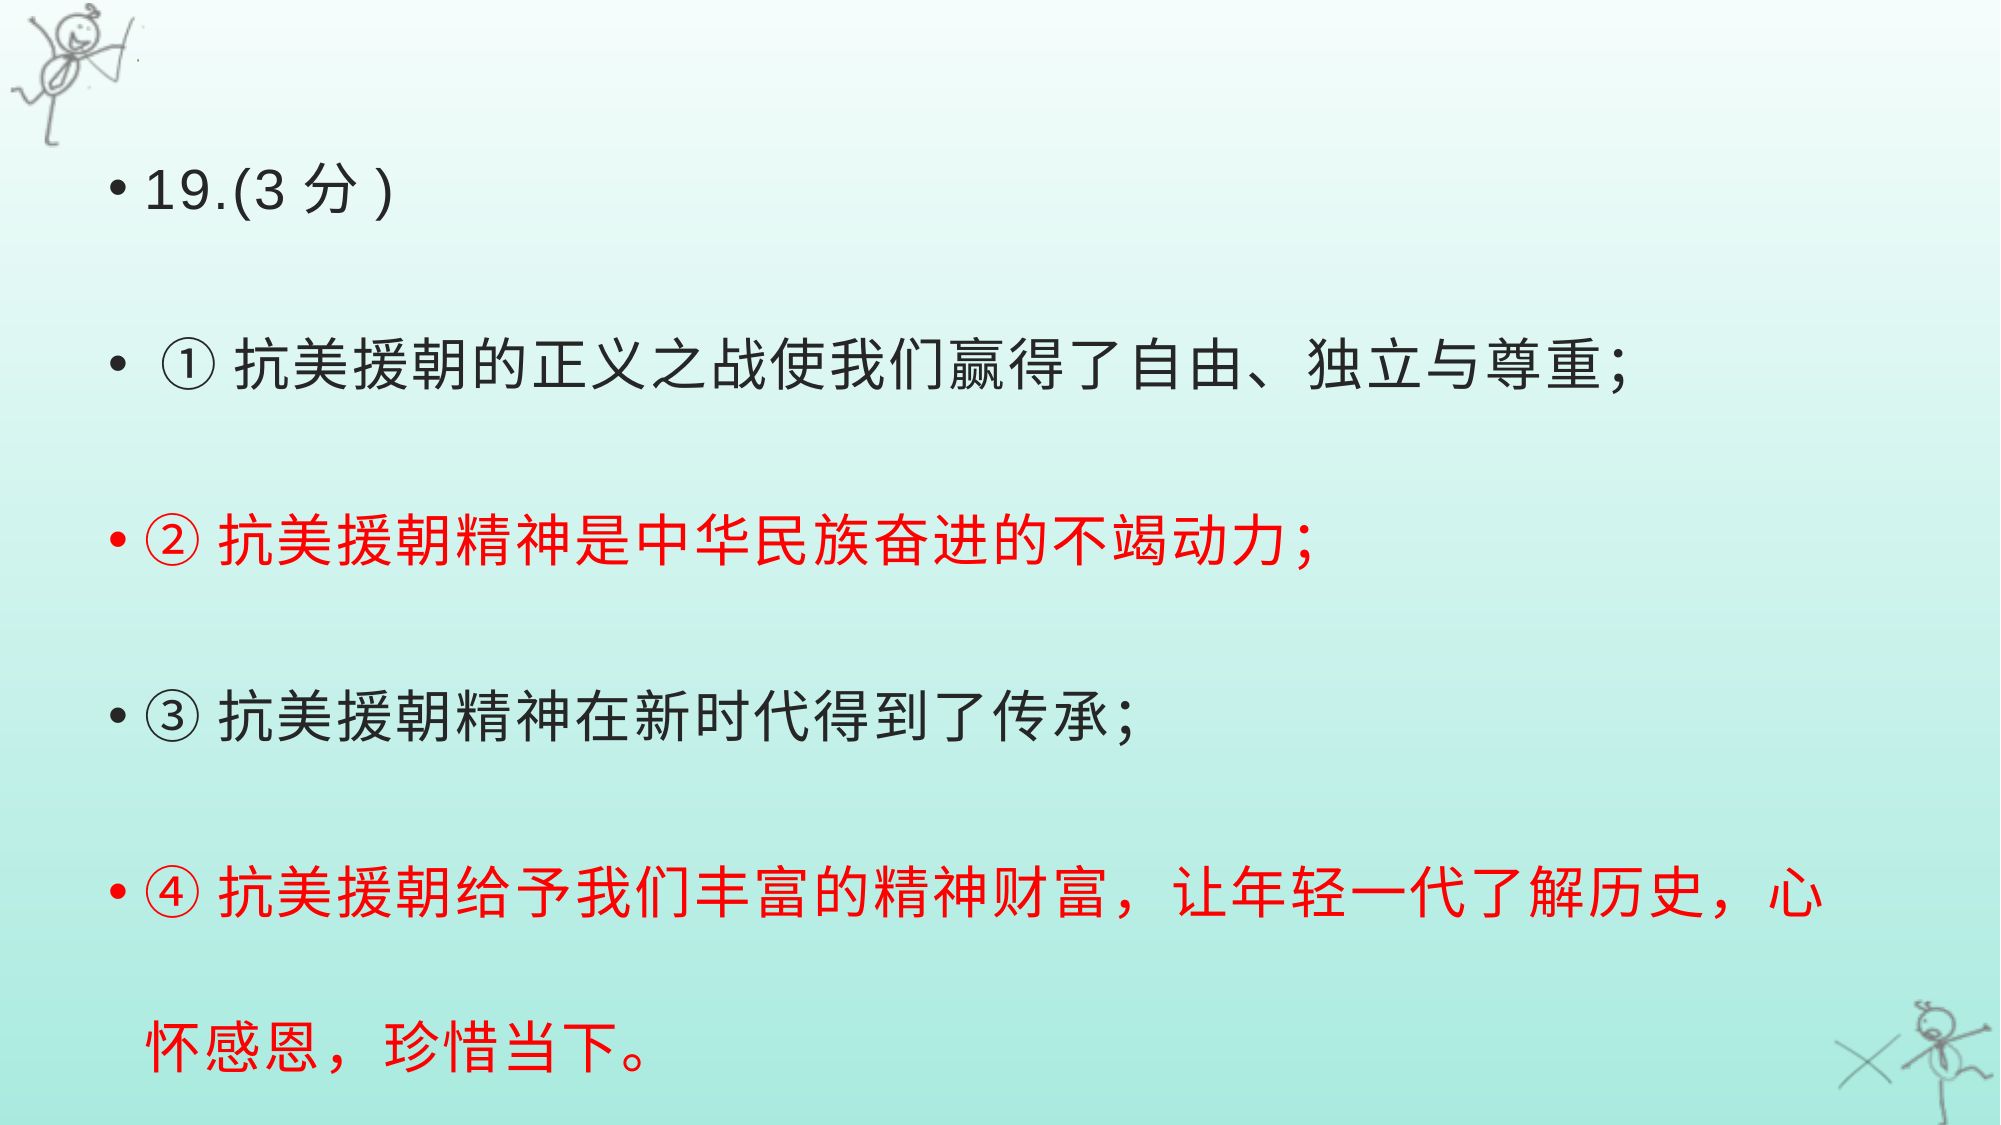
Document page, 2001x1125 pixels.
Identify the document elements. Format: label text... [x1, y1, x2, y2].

picture [10, 3, 1994, 1125]
list 19.(3分) ①抗美援朝的正义之战使我们赢得了自由、独立与尊重； ②抗美援朝精神是中华民族奋进的不竭动力； ③抗美援朝精神在新时代得到了传承； ④抗美援朝给予我们丰富的精神财富，让年轻一代了解历史，心怀感恩，珍惜当下。 [93, 56, 1891, 1093]
